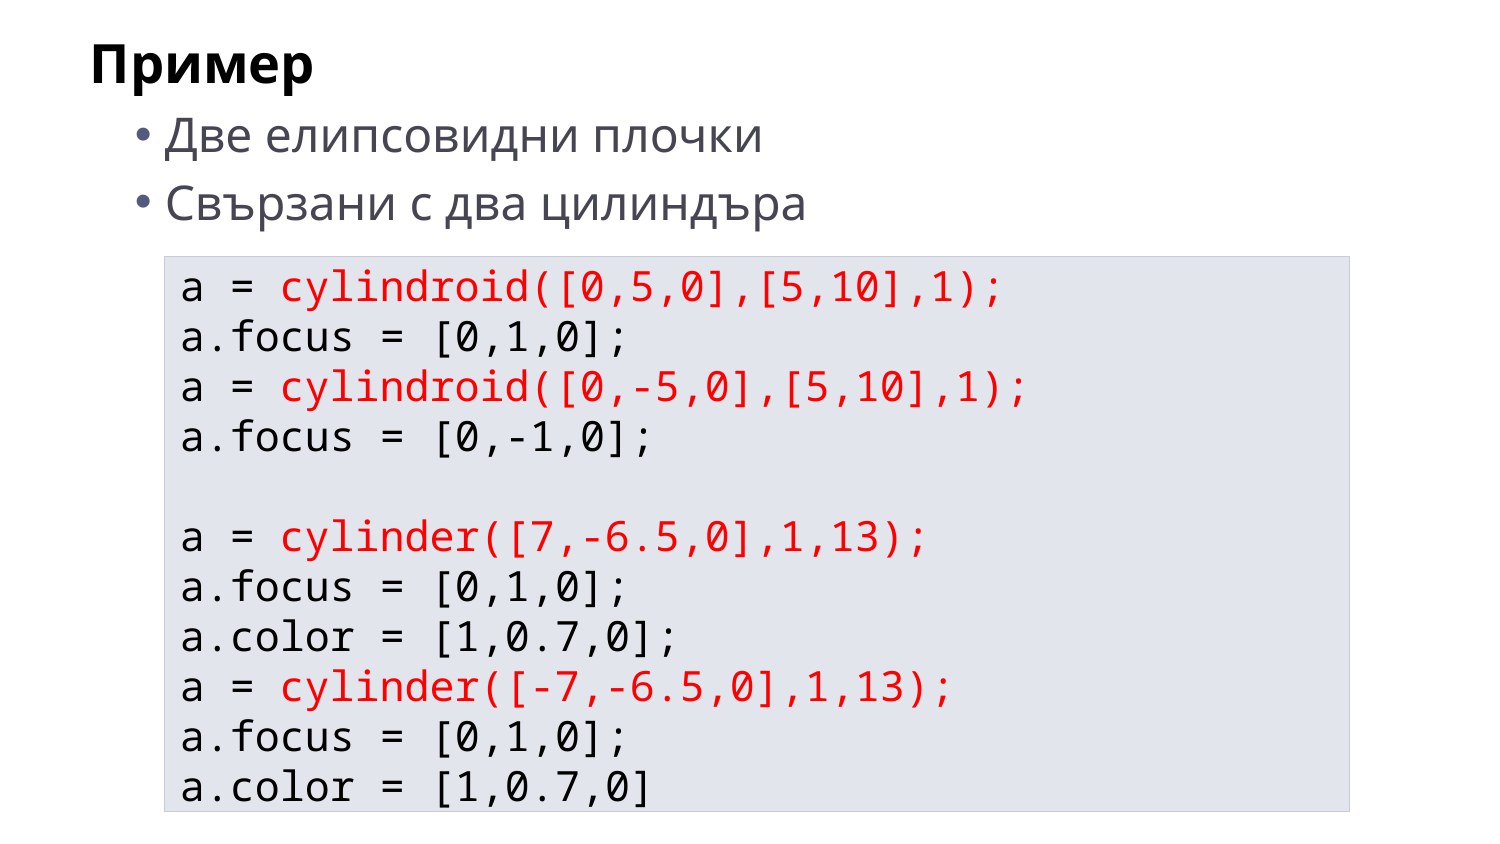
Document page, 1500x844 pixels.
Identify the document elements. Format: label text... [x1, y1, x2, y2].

list Пример Две елипсовидни плочки Свързани с два цилиндъра [75, 21, 1475, 835]
text_box a = cylindroid([0,5,0],[5,10],1); a.focus = [0,1,0]; a = cylindroid([0,-5,0],[5,10],1); a.focus = [0,-1,0]; a = cylinder([7,-6.5,0],1,13); a.focus = [0,1,0]; a.color = [1,0.7,0]; a = cylinder([-7,-6.5,0],1,13); a.focus = [0,1,0]; a.color = [1,0.7,0] [164, 256, 1350, 812]
